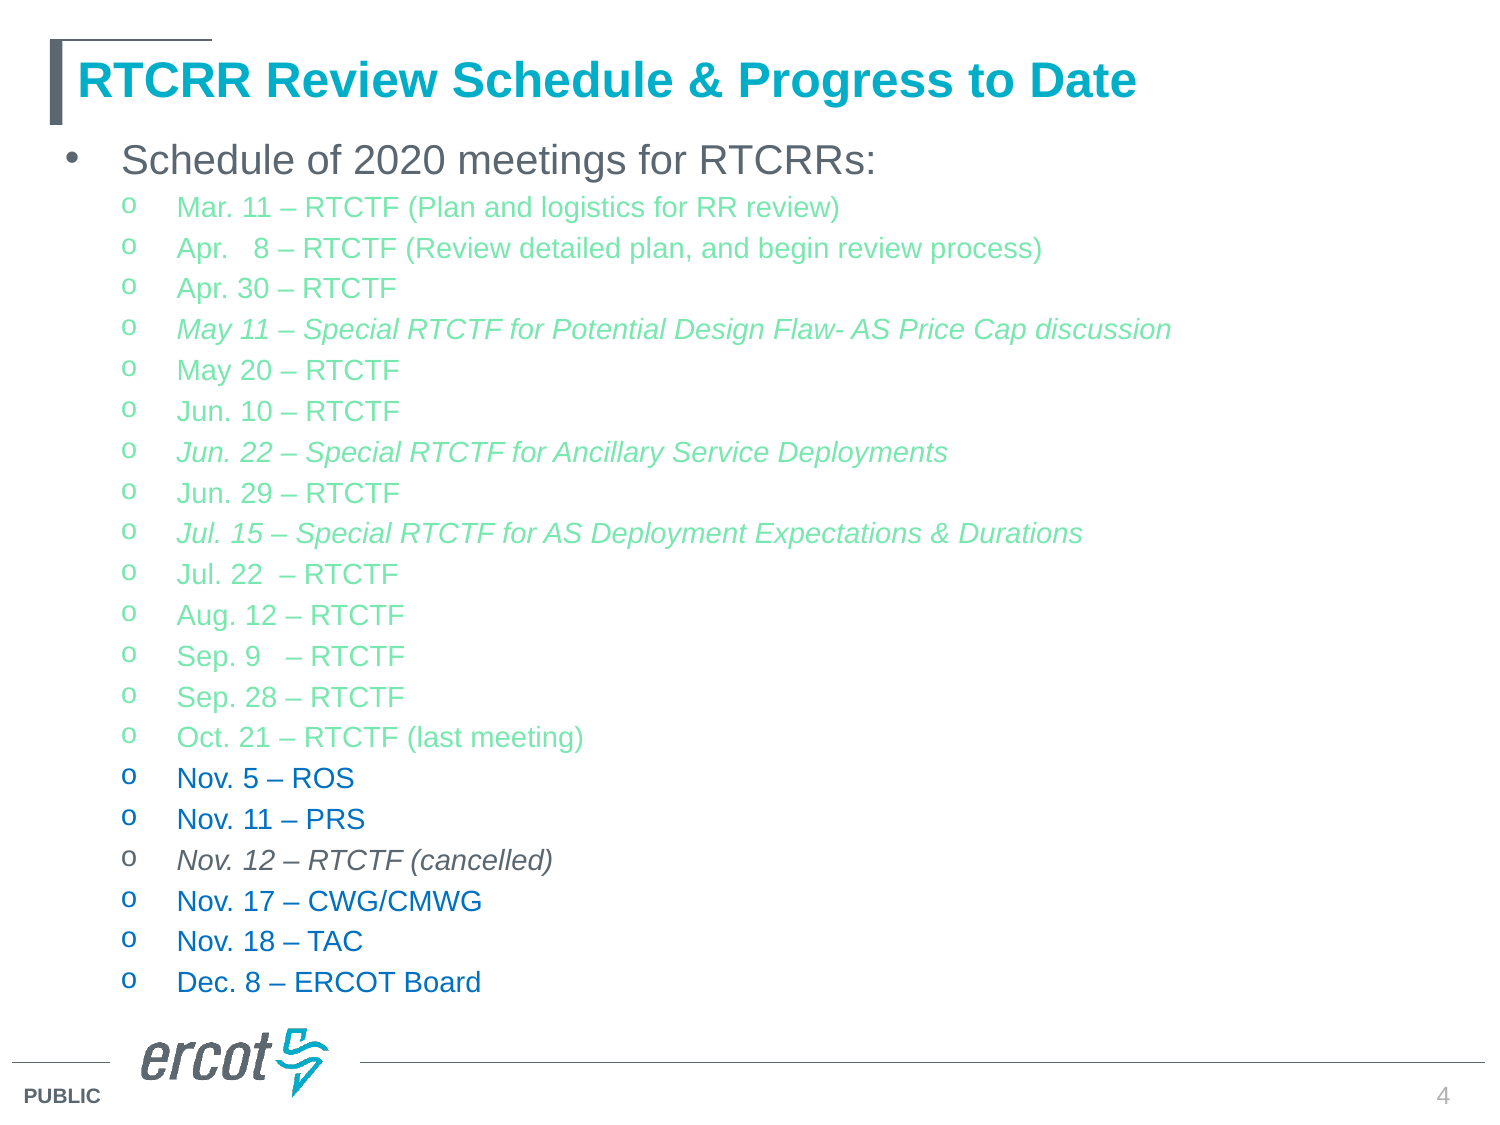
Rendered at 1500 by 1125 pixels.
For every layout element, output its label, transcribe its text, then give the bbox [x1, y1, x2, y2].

slide_number 4 [1400, 1076, 1488, 1113]
list Schedule of 2020 meetings for RTCRRs: Mar. 11 – RTCTF (Plan and logistics for RR review) Apr. 8 – RTCTF (Review detailed plan, and begin review process) Apr. 30 – RTCTF May 11 – Special RTCTF for Potential Design Flaw- AS Price Cap discussion May 20 – RTCTF Jun. 10 – RTCTF Jun. 22 – Special RTCTF for Ancillary Service Deployments Jun. 29 – RTCTF Jul. 15 – Special RTCTF for AS Deployment Expectations & Durations Jul. 22 – RTCTF Aug. 12 – RTCTF Sep. 9 – RTCTF Sep. 28 – RTCTF Oct. 21 – RTCTF (last meeting) Nov. 5 – ROS Nov. 11 – PRS Nov. 12 – RTCTF (cancelled) Nov. 17 – CWG/CMWG Nov. 18 – TAC Dec. 8 – ERCOT Board [50, 125, 1450, 1038]
title RTCRR Review Schedule & Progress to Date [62, 39, 1450, 125]
picture [137, 1038, 332, 1100]
